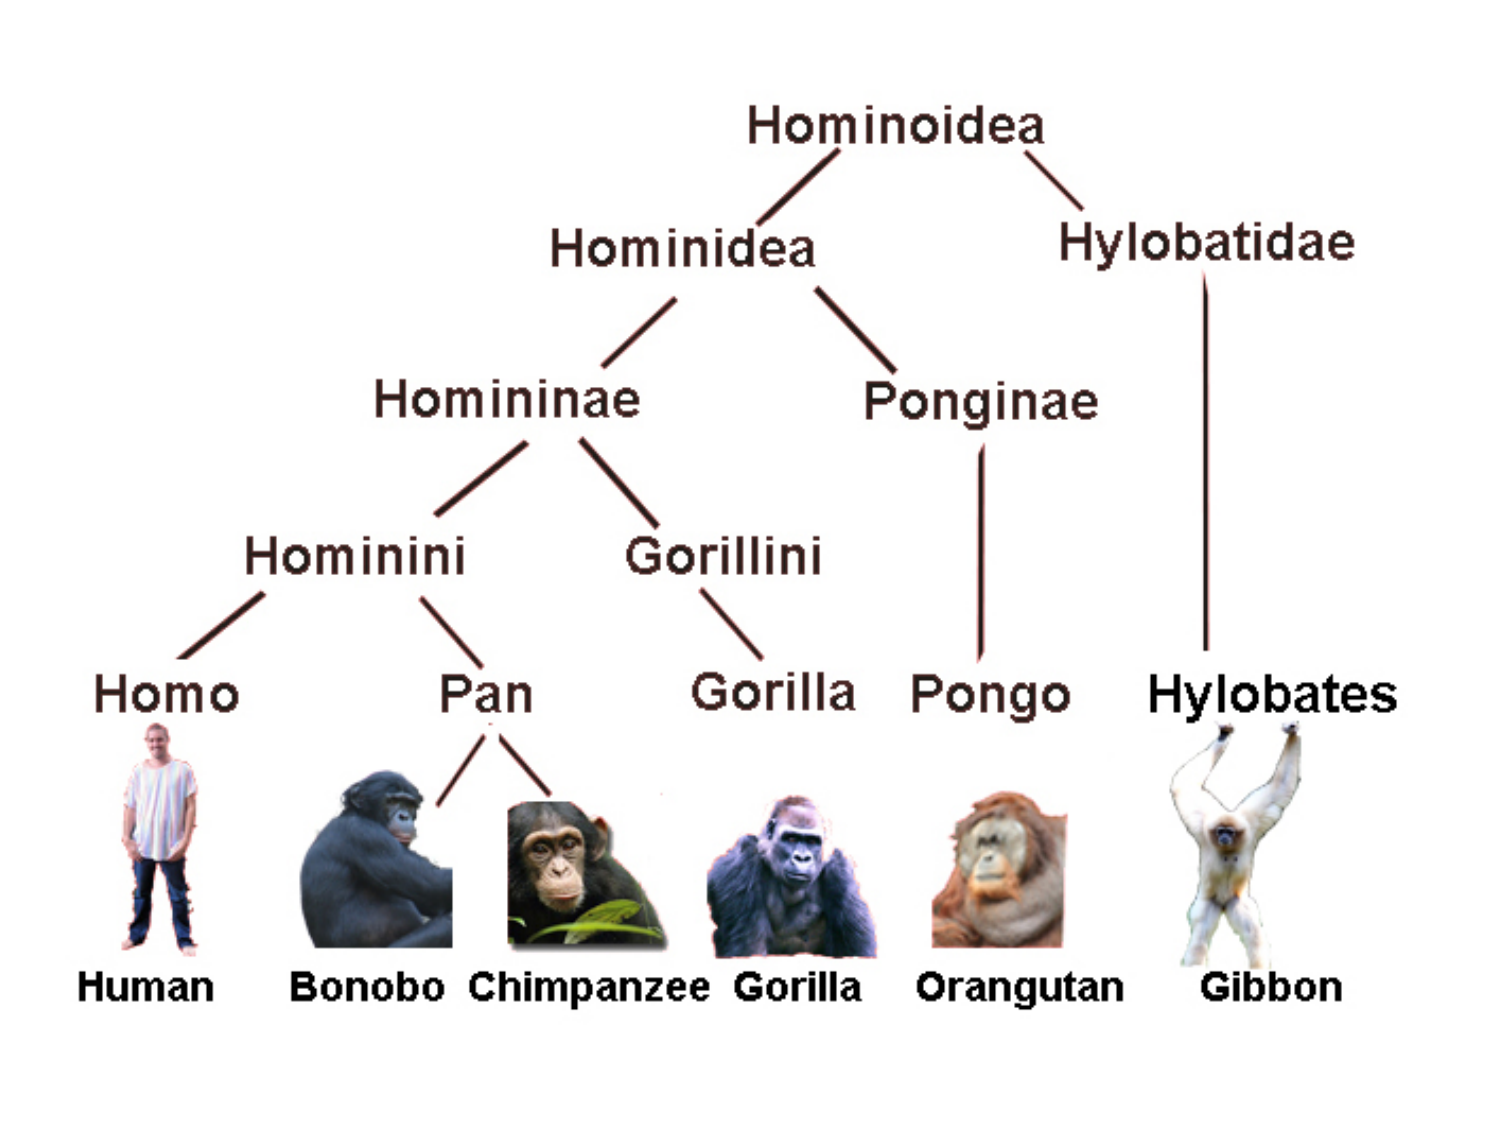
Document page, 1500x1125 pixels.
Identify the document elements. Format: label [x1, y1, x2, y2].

picture [49, 74, 1431, 1026]
